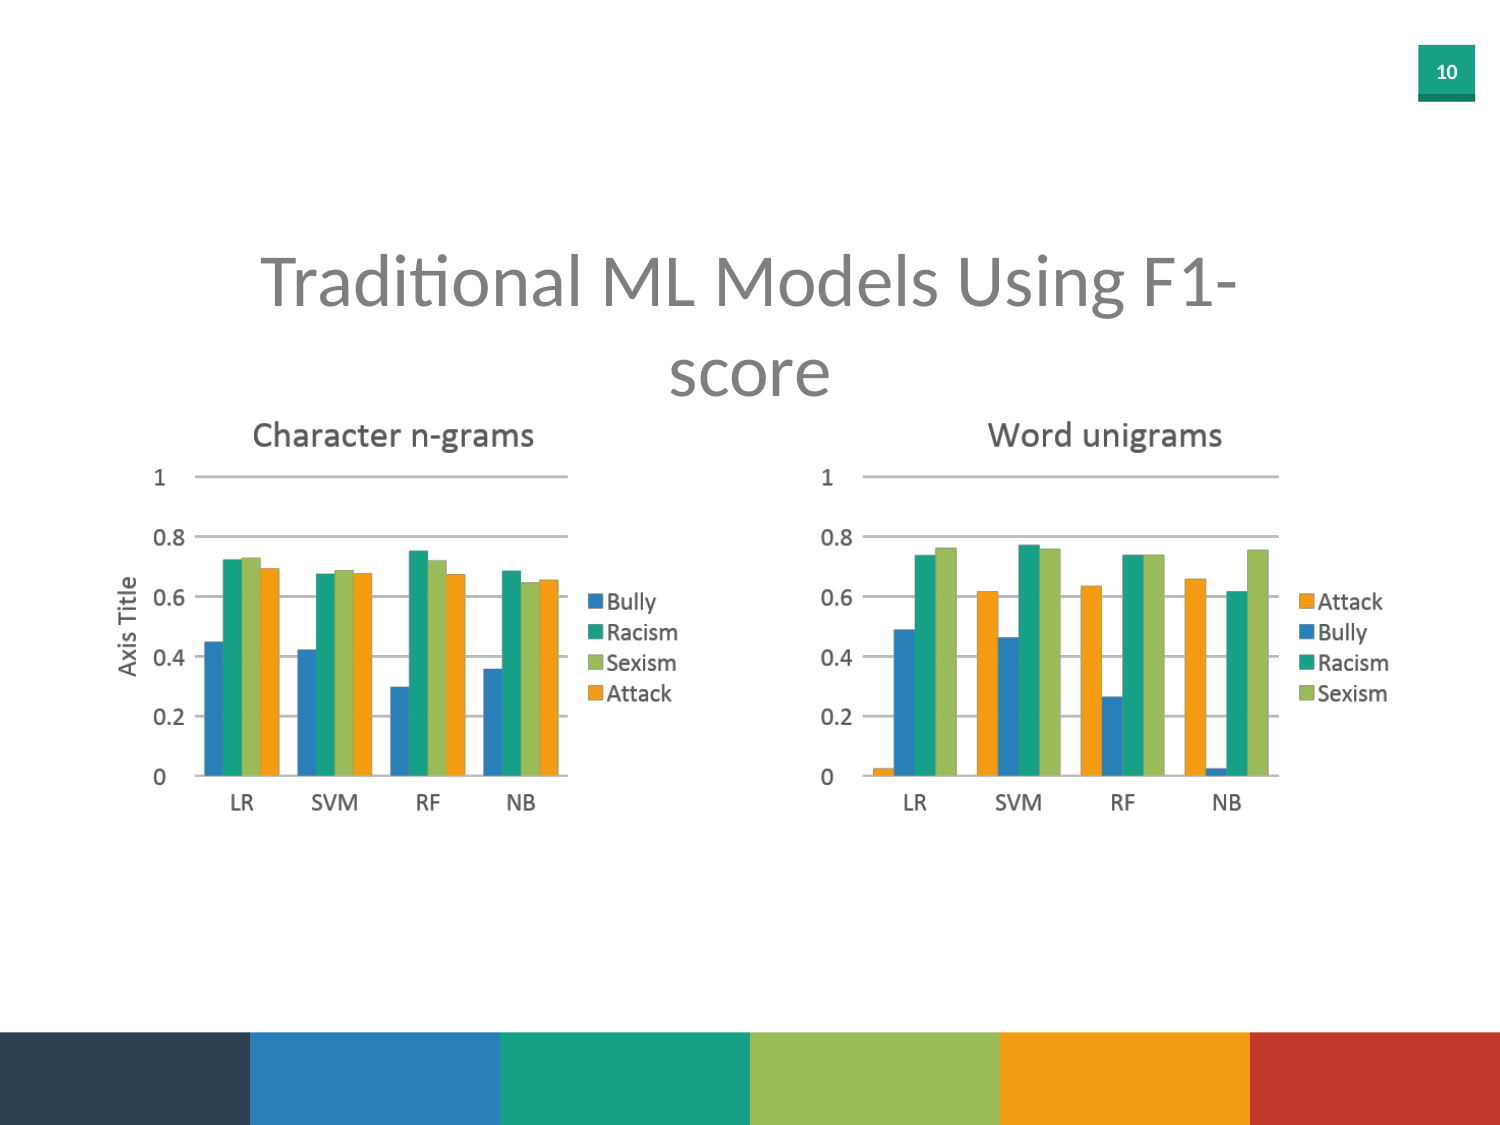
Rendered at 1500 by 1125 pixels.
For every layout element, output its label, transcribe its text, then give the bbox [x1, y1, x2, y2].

text_box Traditional ML Models Using F1-score [165, 224, 1335, 331]
picture [799, 409, 1410, 837]
text_box [750, 1032, 999, 1125]
text_box [0, 1032, 250, 1125]
text_box [250, 1032, 500, 1125]
text_box [500, 1032, 750, 1125]
picture [88, 409, 699, 837]
text_box [999, 1032, 1250, 1125]
text_box [1250, 1032, 1500, 1125]
